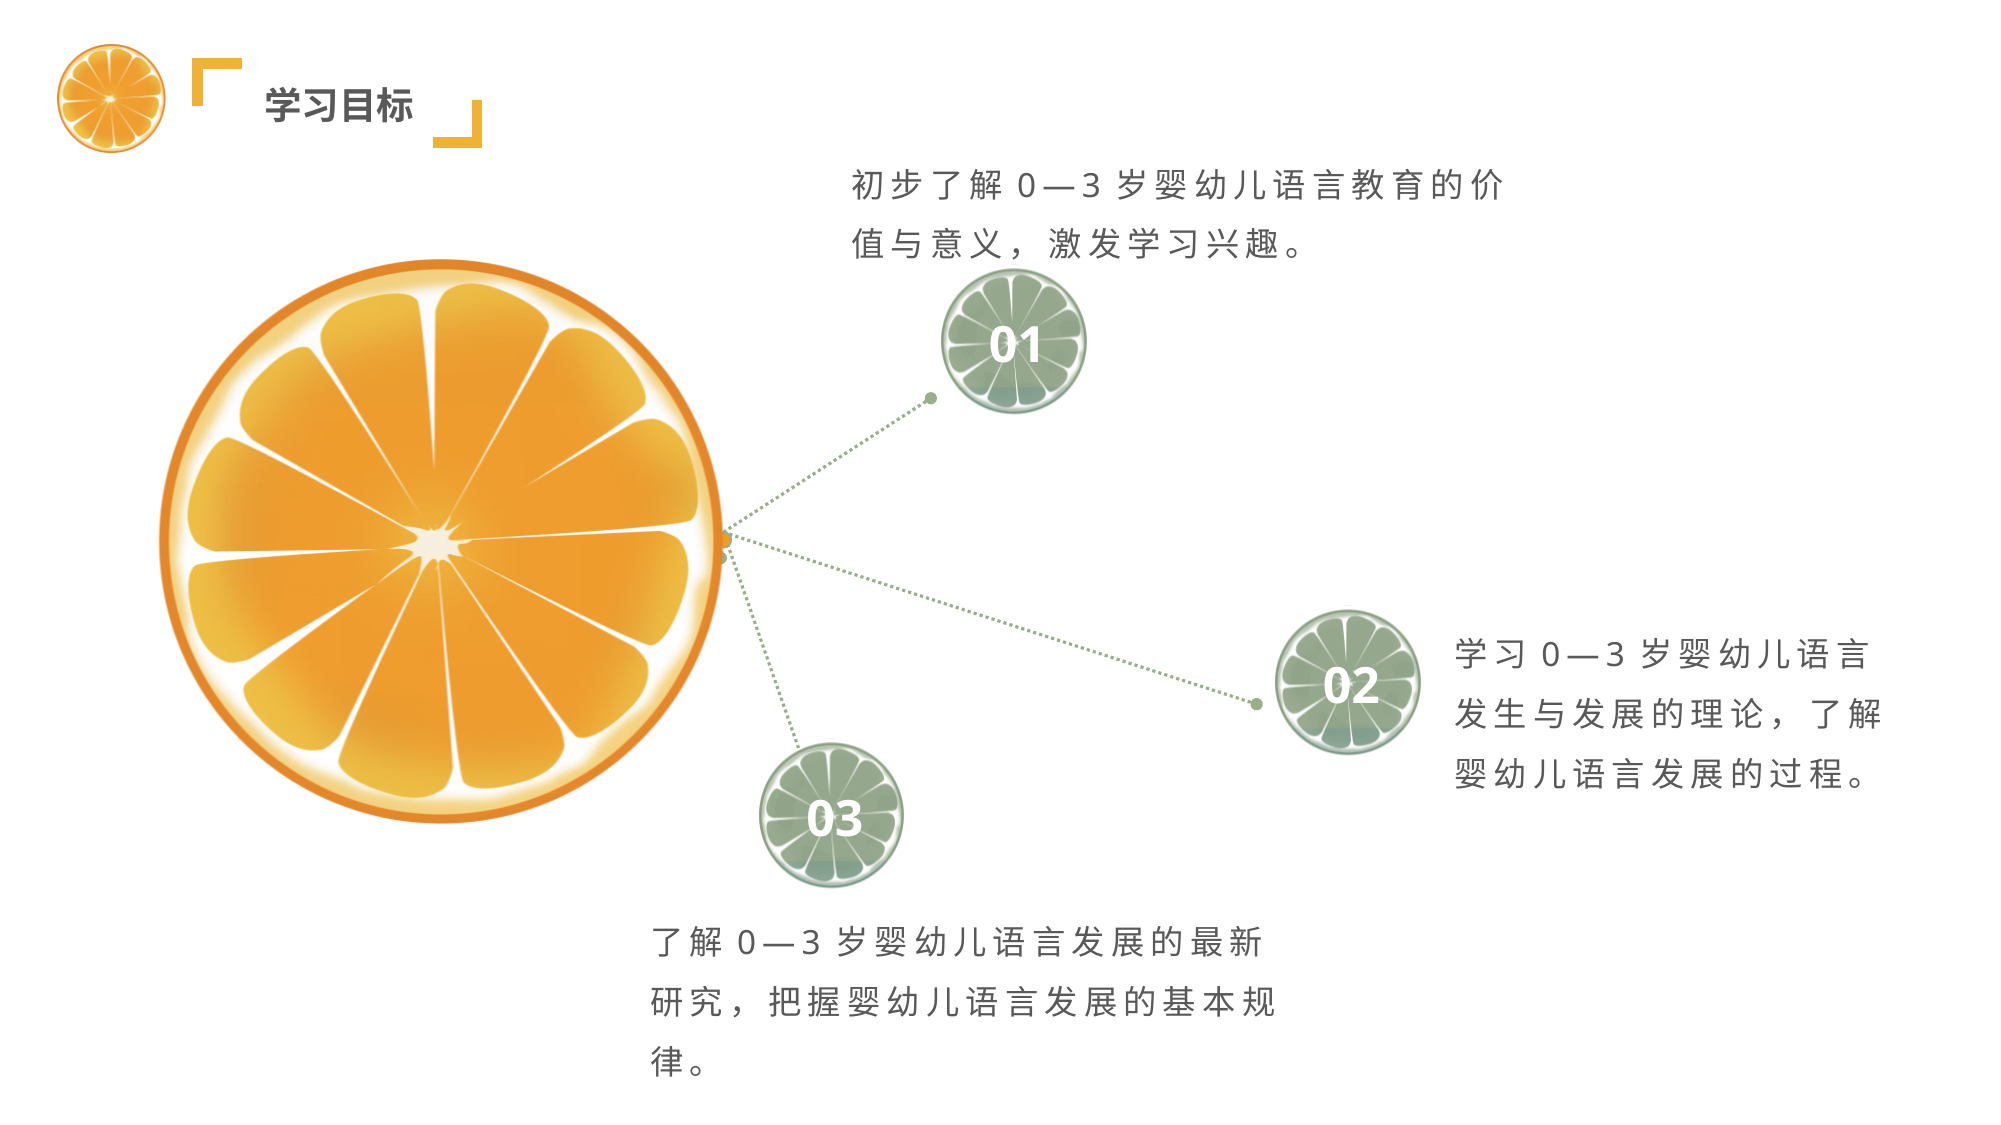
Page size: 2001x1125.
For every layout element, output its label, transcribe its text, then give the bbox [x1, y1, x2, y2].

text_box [1271, 605, 1426, 761]
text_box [756, 398, 1257, 757]
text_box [54, 44, 477, 156]
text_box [755, 738, 910, 894]
text_box 学习0—3岁婴幼儿语言发生与发展的理论，了解婴幼儿语言发展的过程。 [1439, 605, 1924, 800]
text_box 初步了解0—3岁婴幼儿语言教育的价值与意义，激发学习兴趣。 [836, 136, 1559, 271]
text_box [937, 264, 1092, 420]
picture [143, 259, 756, 839]
text_box 了解0—3岁婴幼儿语言发展的最新研究，把握婴幼儿语言发展的基本规律。 [635, 893, 1317, 1089]
